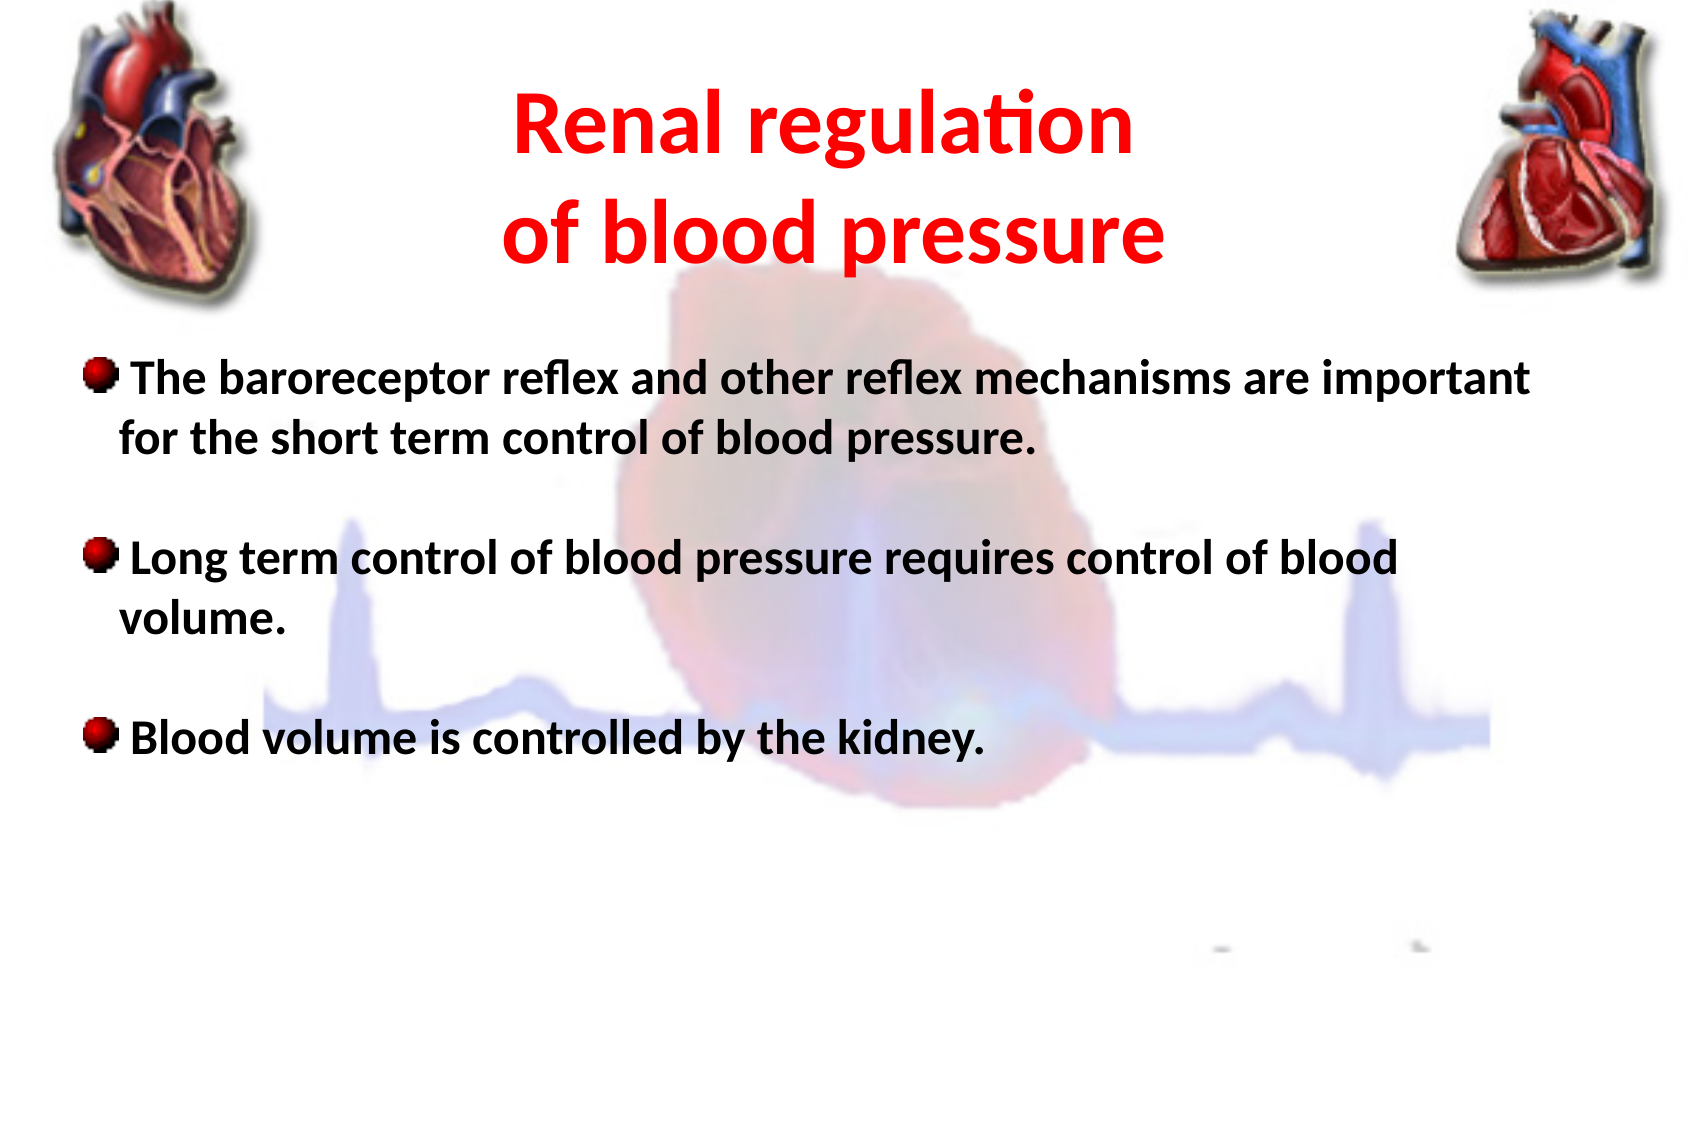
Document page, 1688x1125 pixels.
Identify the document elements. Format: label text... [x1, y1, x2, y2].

text_box The baroreceptor reflex and other reflex mechanisms are important for the short term control of blood pressure. Long term control of blood pressure requires control of blood volume. Blood volume is controlled by the kidney. [68, 337, 1569, 773]
text_box Renal regulation of blood pressure [465, 54, 1183, 290]
picture [0, 0, 1688, 1125]
